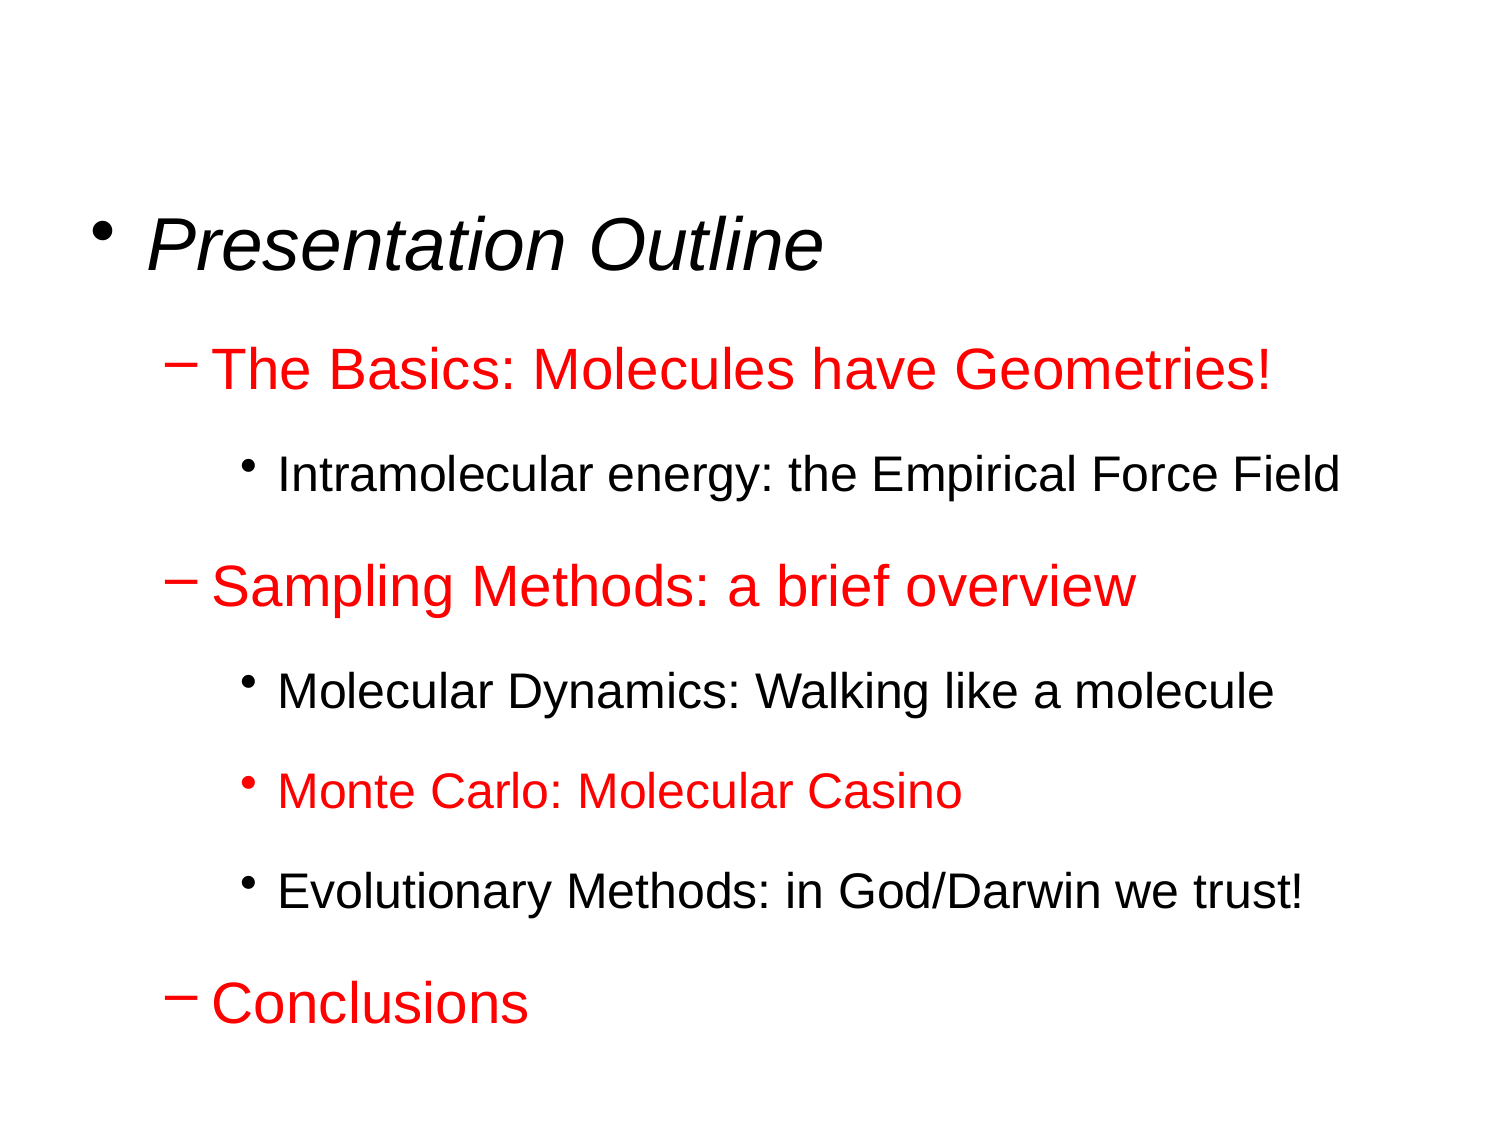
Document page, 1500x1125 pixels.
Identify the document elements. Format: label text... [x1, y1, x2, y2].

list Presentation Outline The Basics: Molecules have Geometries! Intramolecular energy: the Empirical Force Field Sampling Methods: a brief overview Molecular Dynamics: Walking like a molecule Monte Carlo: Molecular Casino Evolutionary Methods: in God/Darwin we trust! Conclusions [75, 142, 1425, 1028]
